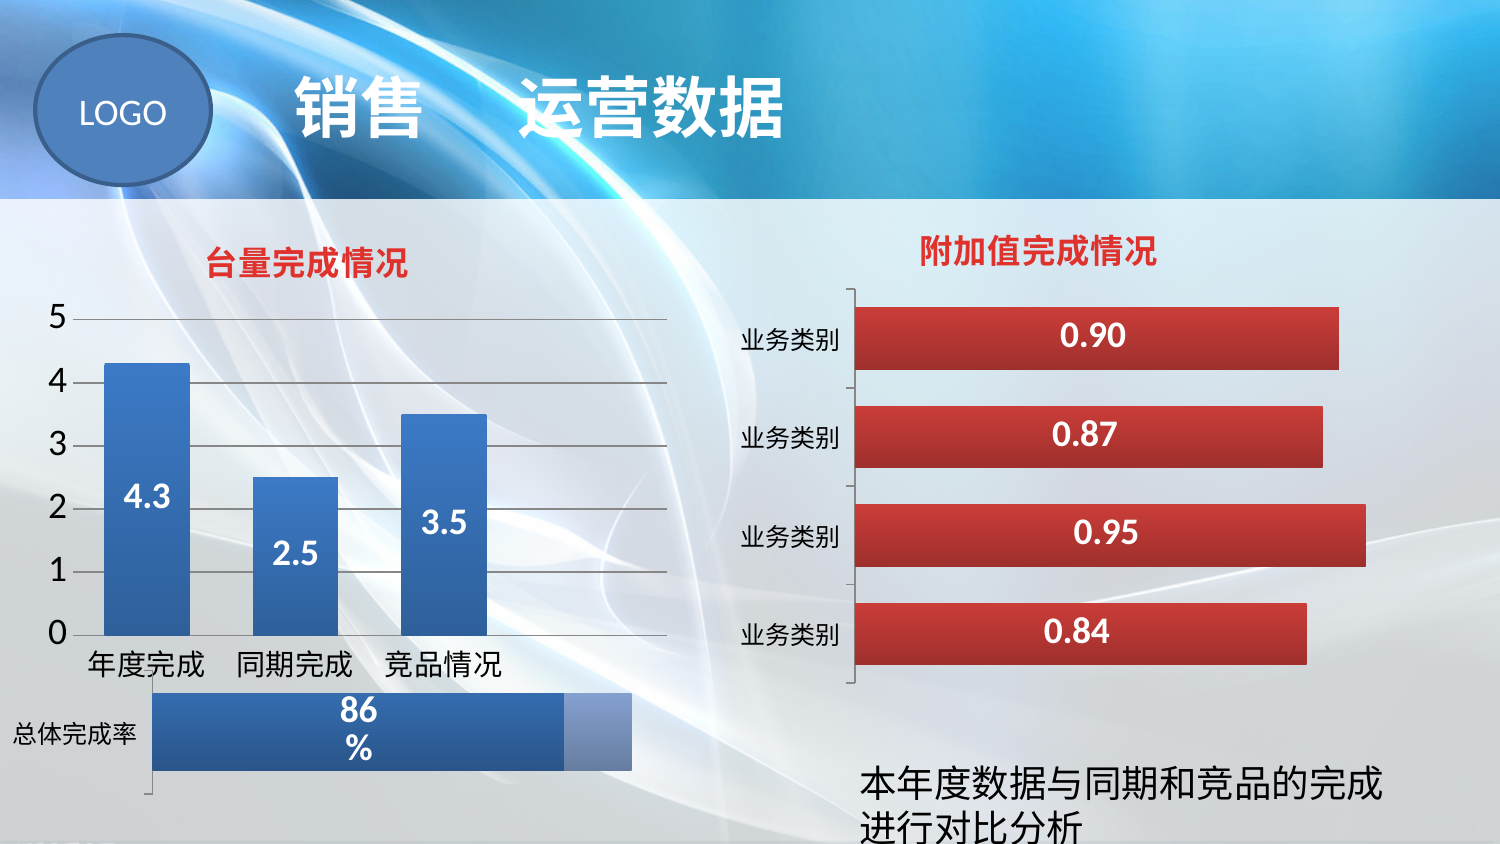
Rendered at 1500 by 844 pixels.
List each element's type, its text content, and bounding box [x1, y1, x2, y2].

text_box 本年度数据与同期和竞品的完成进行对比分析 [844, 752, 1424, 844]
text_box 销售 运营数据 [278, 58, 801, 154]
text_box 台量完成情况 [189, 234, 424, 289]
picture [0, 0, 1500, 199]
chart [726, 280, 1407, 692]
text_box 附加值完成情况 [904, 222, 1174, 278]
chart [0, 292, 680, 798]
